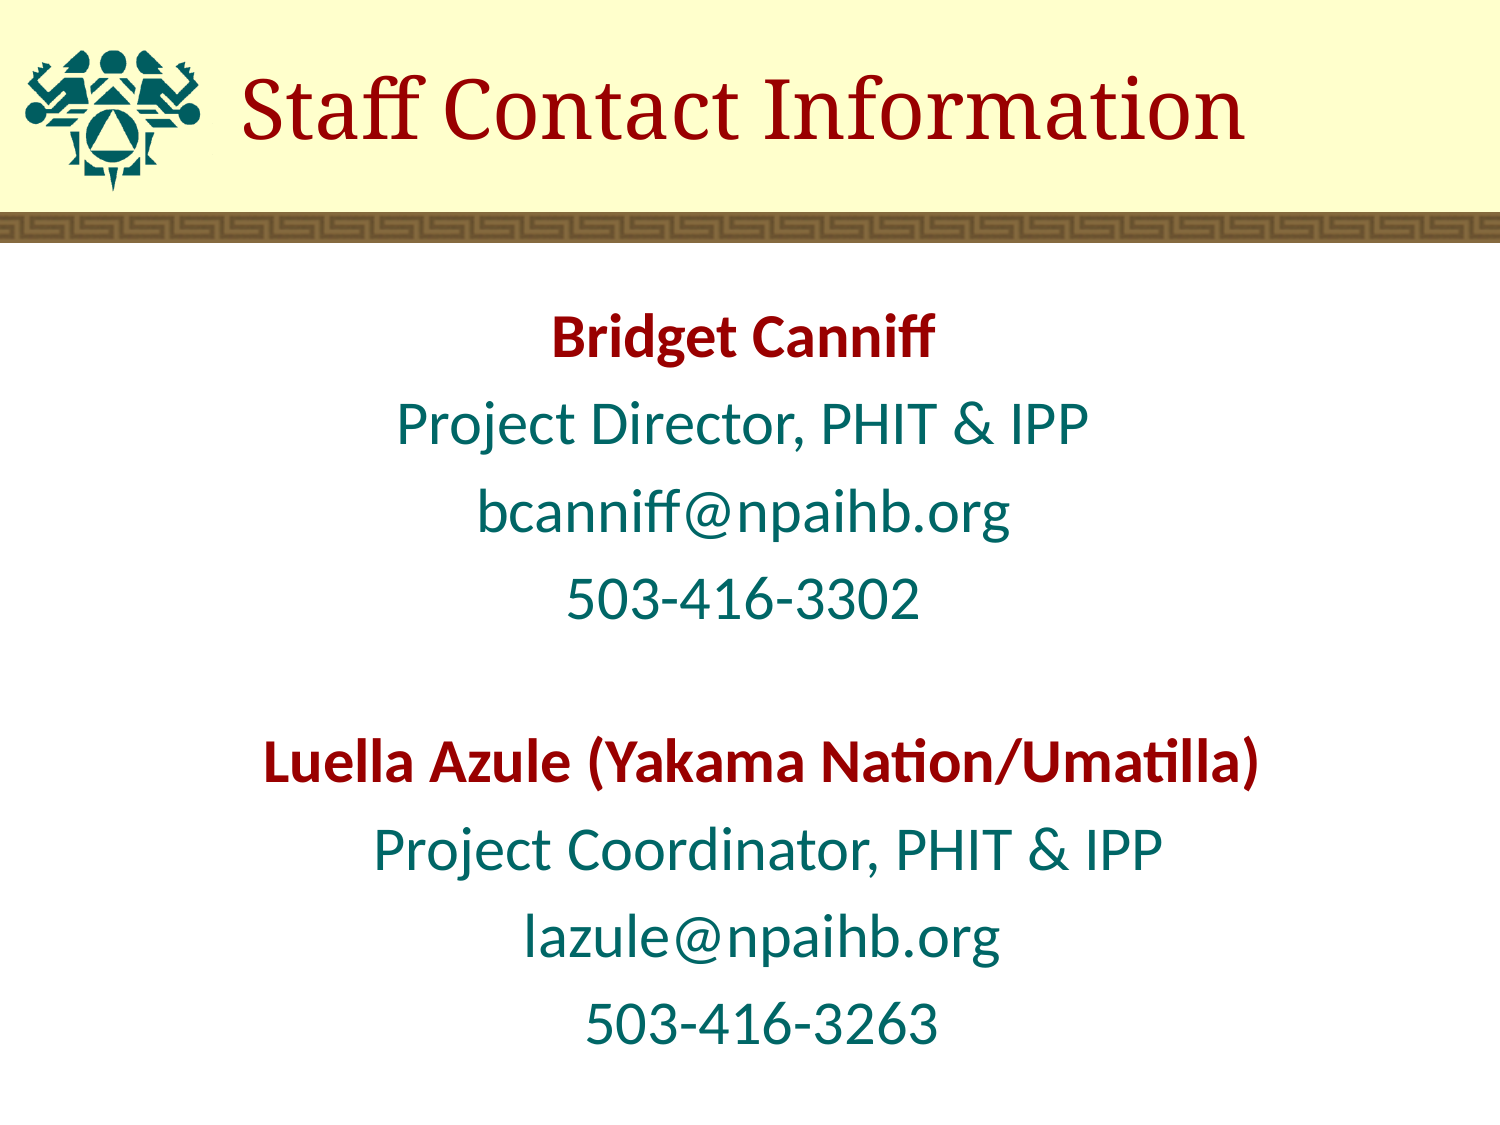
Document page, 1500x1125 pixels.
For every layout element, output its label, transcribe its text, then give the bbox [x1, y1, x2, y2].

title Staff Contact Information [224, 12, 1426, 201]
picture [0, 212, 1500, 243]
list Bridget Canniff Project Director, PHIT & IPP bcanniff@npaihb.org 503-416-3302 [74, 287, 1413, 676]
picture [12, 37, 213, 206]
list Luella Azule (Yakama Nation/Umatilla) Project Coordinator, PHIT & IPP lazule@npaihb.org 503-416-3263 [137, 712, 1388, 1076]
